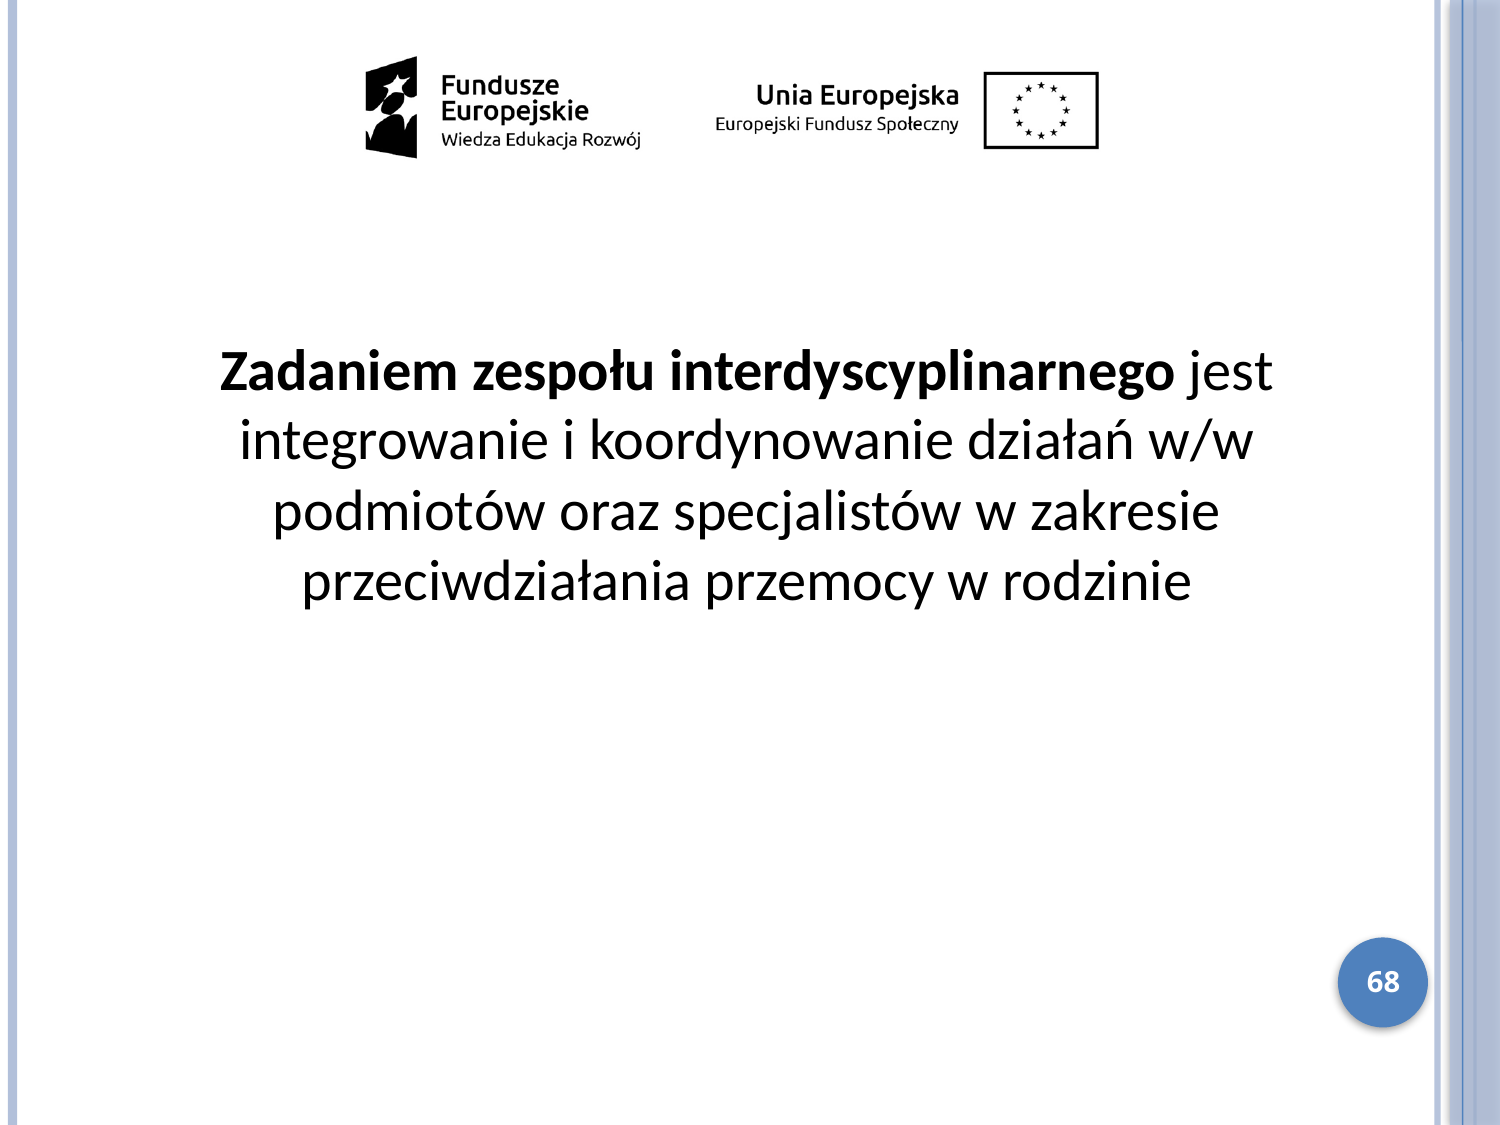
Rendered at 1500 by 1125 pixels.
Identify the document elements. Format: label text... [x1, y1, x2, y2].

text_box Zadaniem zespołu interdyscyplinarnego jest integrowanie i koordynowanie działań w/w podmiotów oraz specjalistów w zakresie przeciwdziałania przemocy w rodzinie [123, 184, 1371, 620]
slide_number 68 [1333, 940, 1434, 1027]
picture [340, 30, 1124, 184]
